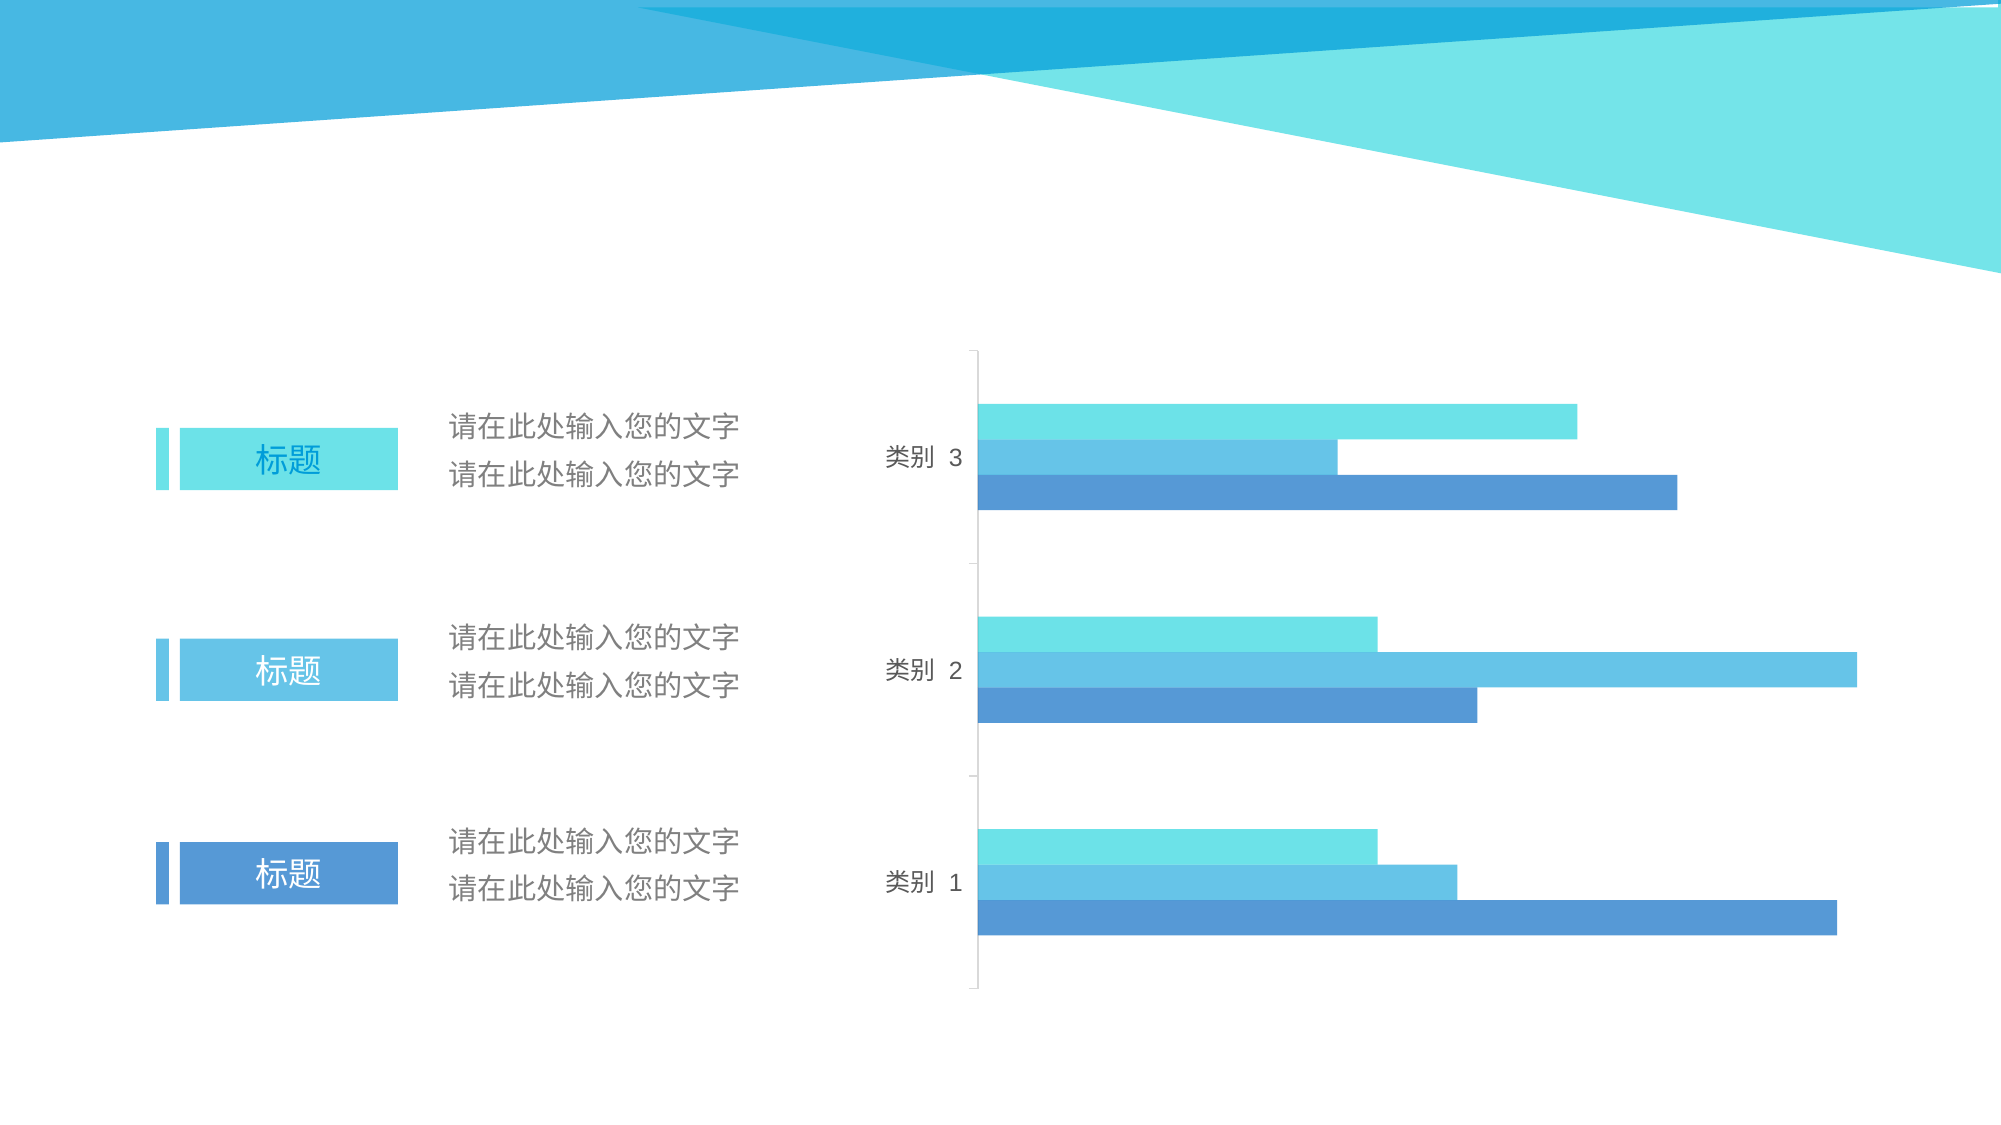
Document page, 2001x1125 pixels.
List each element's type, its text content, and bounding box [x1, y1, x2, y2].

text_box 请在此处输入您的文字 请在此处输入您的文字 [433, 401, 847, 499]
text_box [155, 427, 170, 491]
text_box [155, 638, 170, 702]
chart [862, 337, 2000, 1003]
text_box 标题 [179, 841, 399, 905]
text_box [155, 841, 170, 905]
text_box 请在此处输入您的文字 请在此处输入您的文字 [433, 815, 847, 913]
text_box 标题 [179, 638, 399, 702]
text_box 标题 [179, 427, 399, 491]
text_box 请在此处输入您的文字 请在此处输入您的文字 [433, 612, 847, 710]
